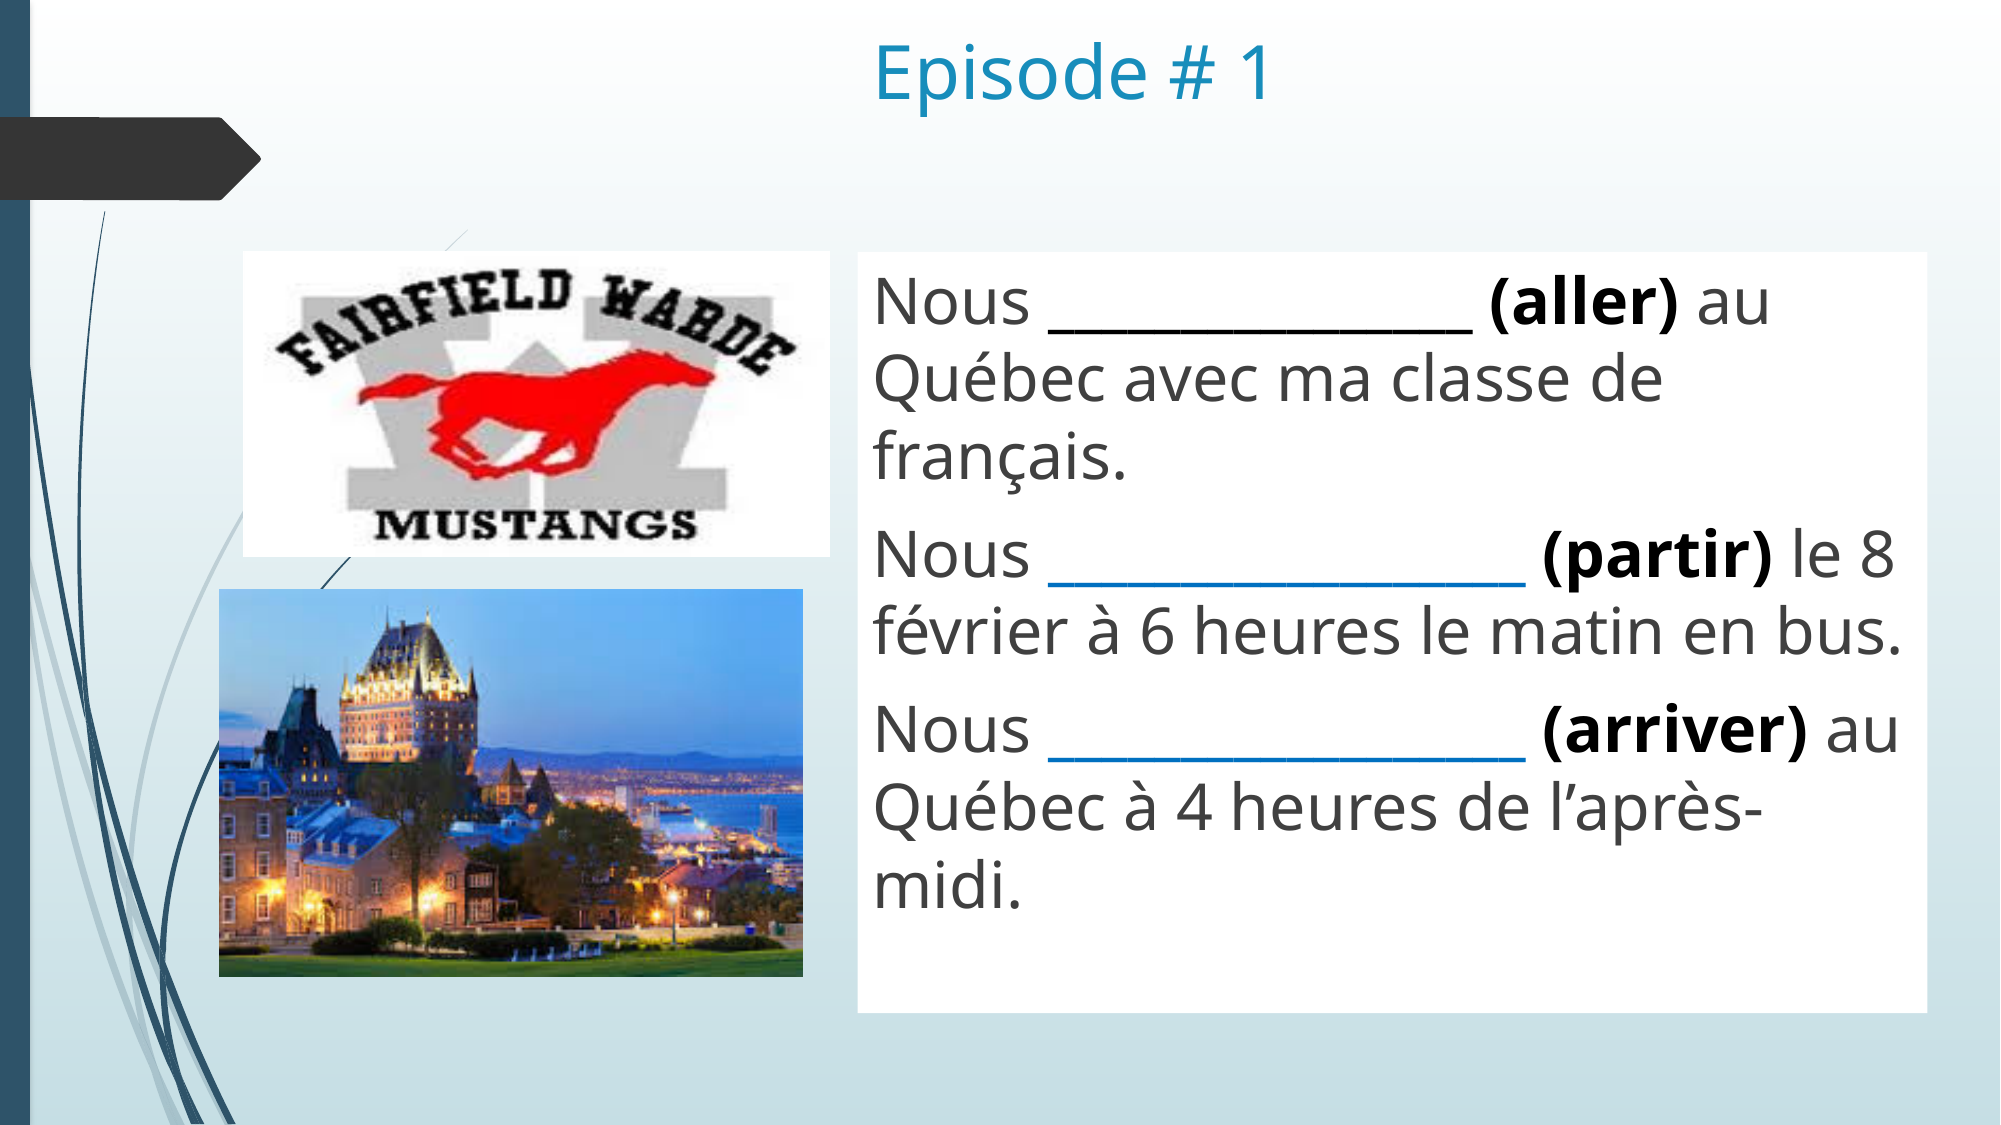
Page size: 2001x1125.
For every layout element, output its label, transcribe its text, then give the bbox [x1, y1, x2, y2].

title Episode # 1 [857, 17, 1891, 228]
picture [242, 251, 830, 557]
list Nous ________________ (aller) au Québec avec ma classe de français. Nous __________________ (partir) le 8 février à 6 heures le matin en bus. Nous __________________ (arriver) au Québec à 4 heures de l’après-midi. [857, 251, 1928, 1014]
picture [219, 589, 803, 978]
